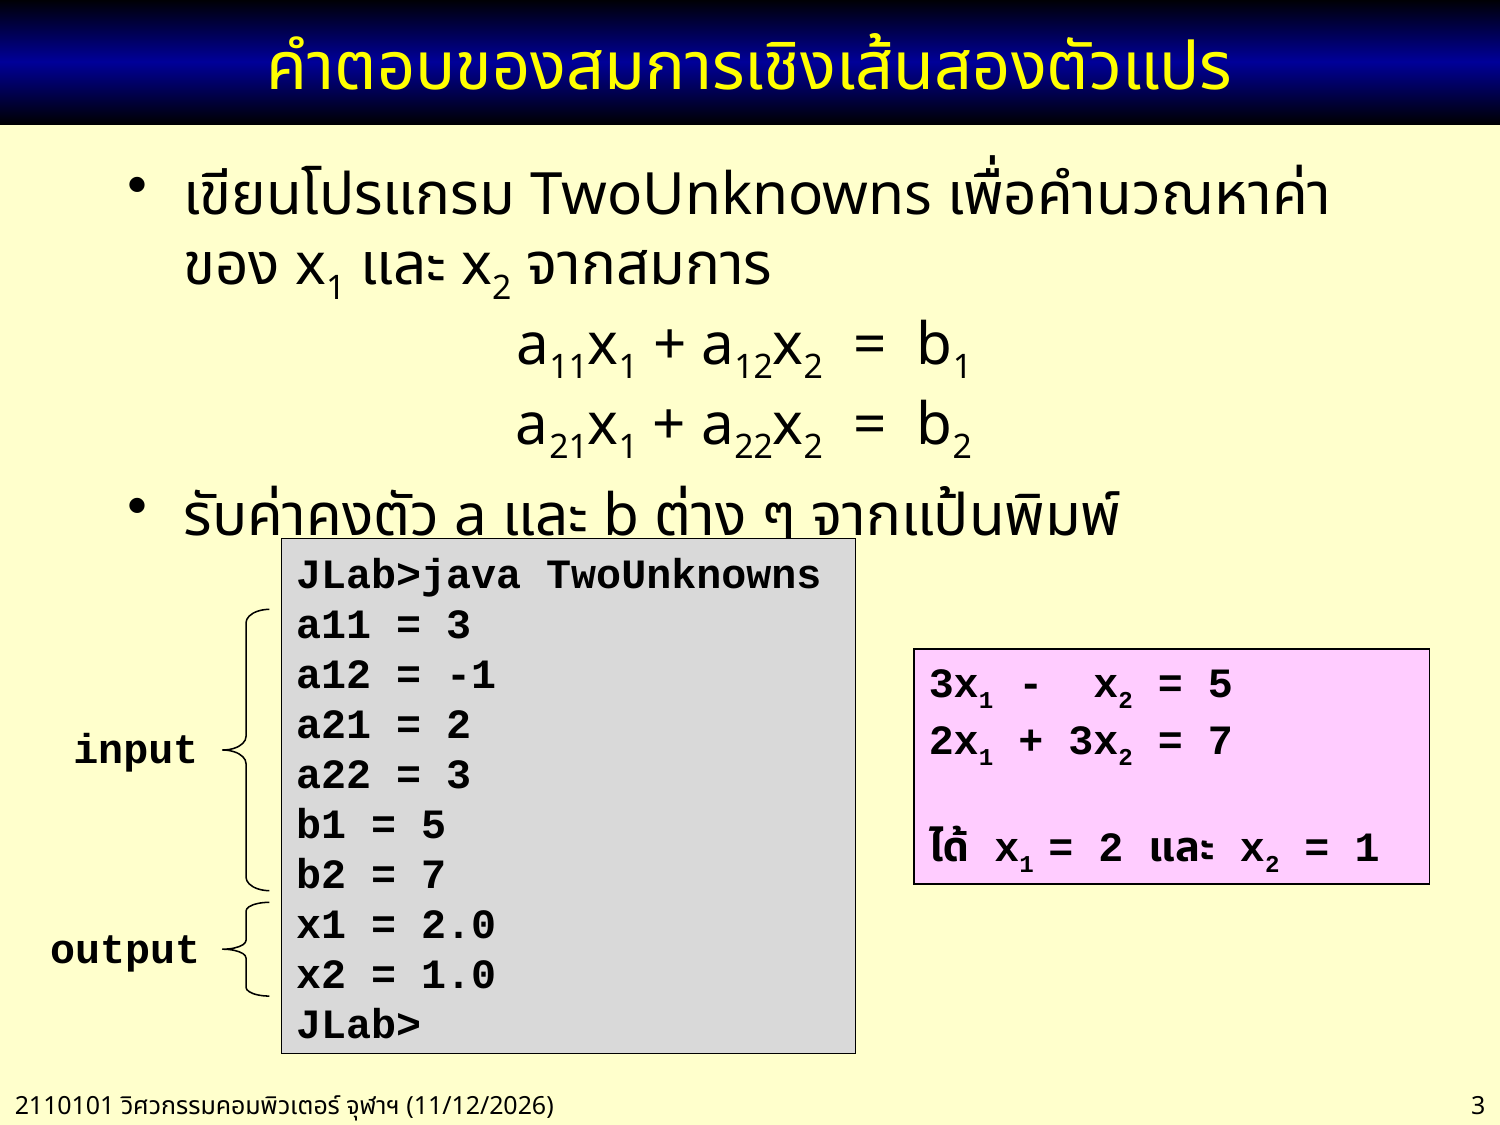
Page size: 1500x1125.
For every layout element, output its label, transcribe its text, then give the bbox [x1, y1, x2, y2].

text_box JLab>java TwoUnknowns a11 = 3 a12 = -1 a21 = 2 a22 = 3 b1 = 5 b2 = 7 x1 = 2.0 x2 = 1.0 JLab> [281, 538, 856, 1054]
text_box 3x1 - x2 = 5 2x1 + 3x2 = 7 ได้ x1 = 2 และ x2 = 1 [914, 648, 1430, 885]
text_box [34, 609, 270, 997]
title คำตอบของสมการเชิงเส้นสองตัวแปร [0, 0, 1500, 126]
list เขียนโปรแกรม TwoUnknowns เพื่อคำนวณหาค่าของ x1 และ x2 จากสมการ a11x1 + a12x2 = b1 a21x1 + a22x2 = b2 รับค่าคงตัว a และ b ต่าง ๆ จากแป้นพิมพ์ [112, 148, 1412, 551]
